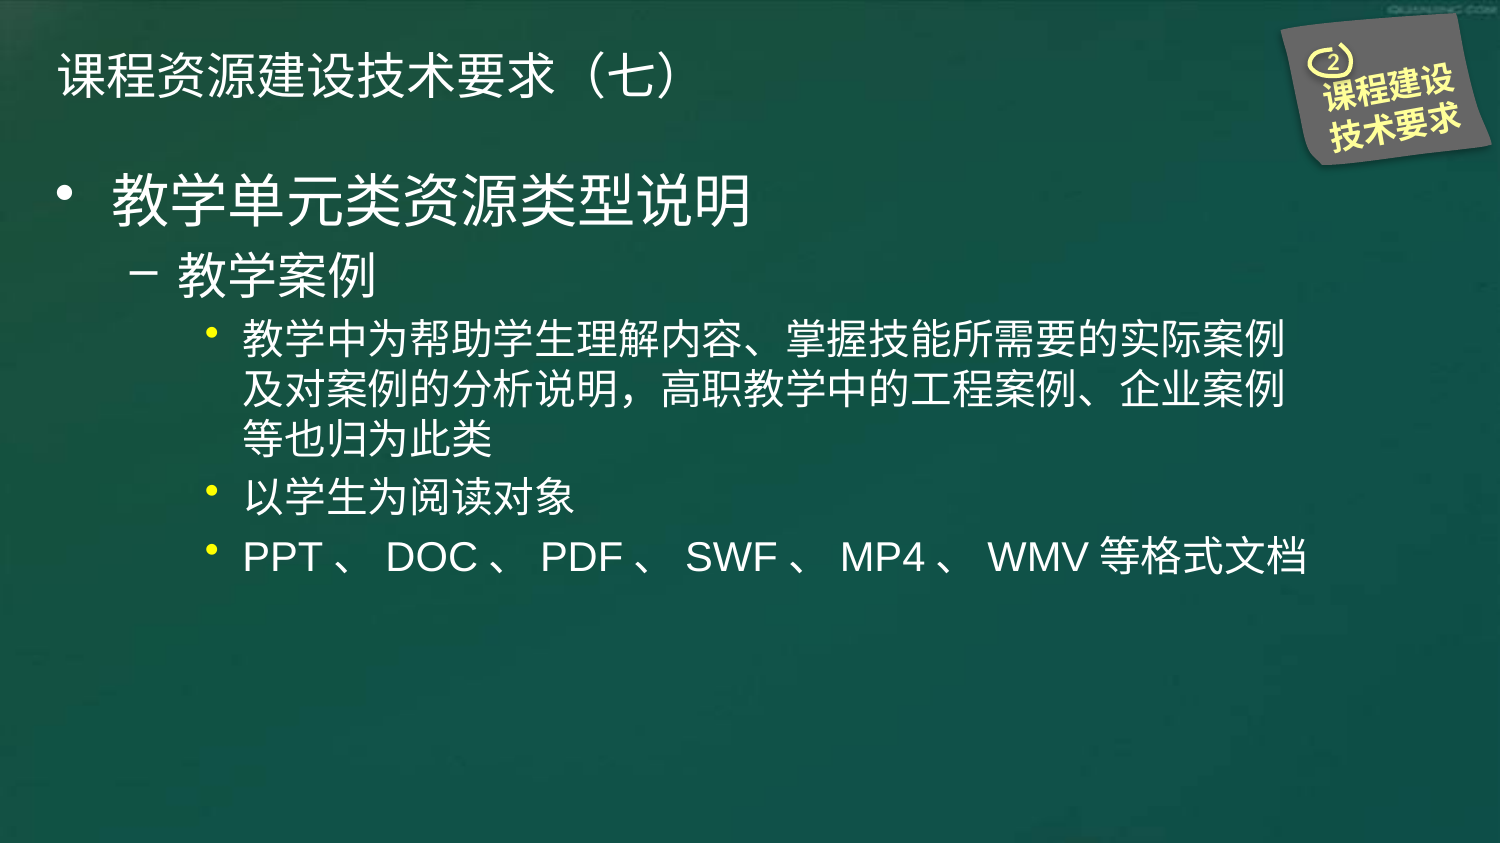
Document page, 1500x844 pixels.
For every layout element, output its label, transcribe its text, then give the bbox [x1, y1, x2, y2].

picture [0, 0, 1500, 843]
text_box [1280, 12, 1492, 167]
list 教学单元类资源类型说明 教学案例 教学中为帮助学生理解内容、掌握技能所需要的实际案例及对案例的分析说明，高职教学中的工程案例、企业案例等也归为此类 以学生为阅读对象 PPT、DOC、PDF、SWF、MP4、WMV等格式文档 [40, 156, 1341, 752]
title 课程资源建设技术要求（七） [41, 37, 957, 112]
